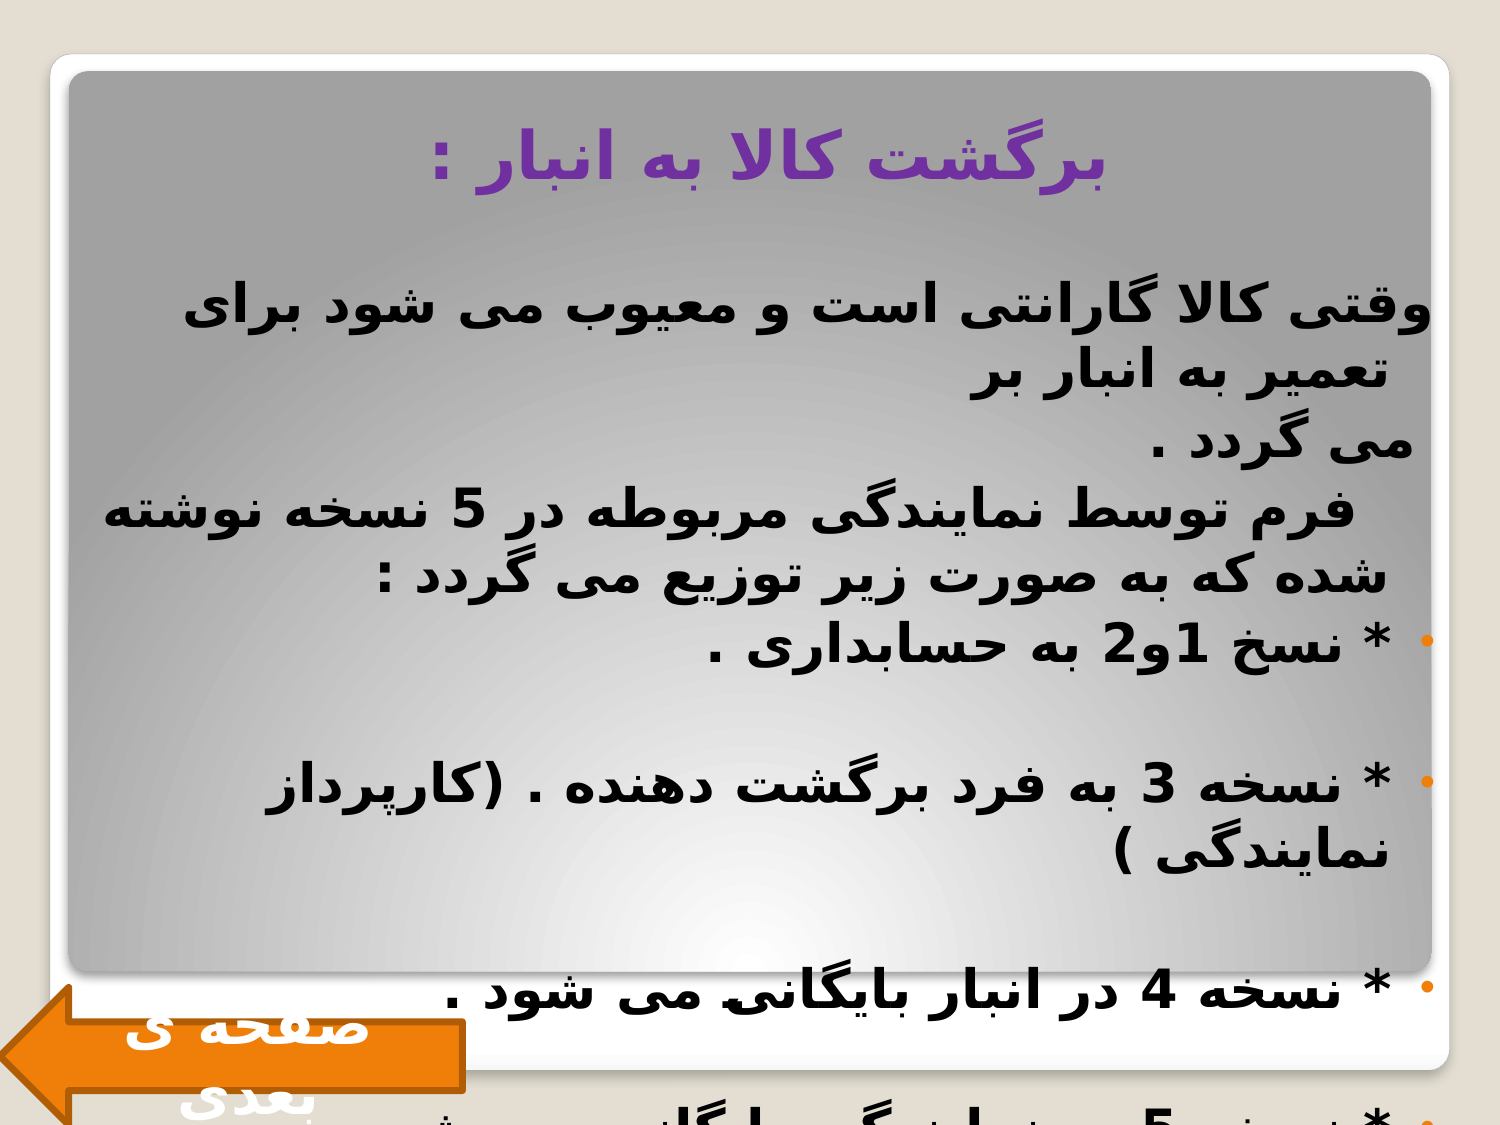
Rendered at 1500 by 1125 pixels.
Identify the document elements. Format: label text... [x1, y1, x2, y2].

text_box صفحه ی بعدی [0, 984, 466, 1125]
list برگشت کالا به انبار : وقتی کالا گارانتی است و معیوب می شود برای تعمیر به انبار بر می گردد . فرم توسط نمایندگی مربوطه در 5 نسخه نوشته شده که به صورت زیر توزیع می گردد : * نسخ 1و2 به حسابداری . * نسخه 3 به فرد برگشت دهنده . (کارپرداز نمایندگی ) * نسخه 4 در انبار بایگانی می شود . * نسخه 5 در نمایندگی بایگانی می شود . [12, 12, 1450, 1100]
